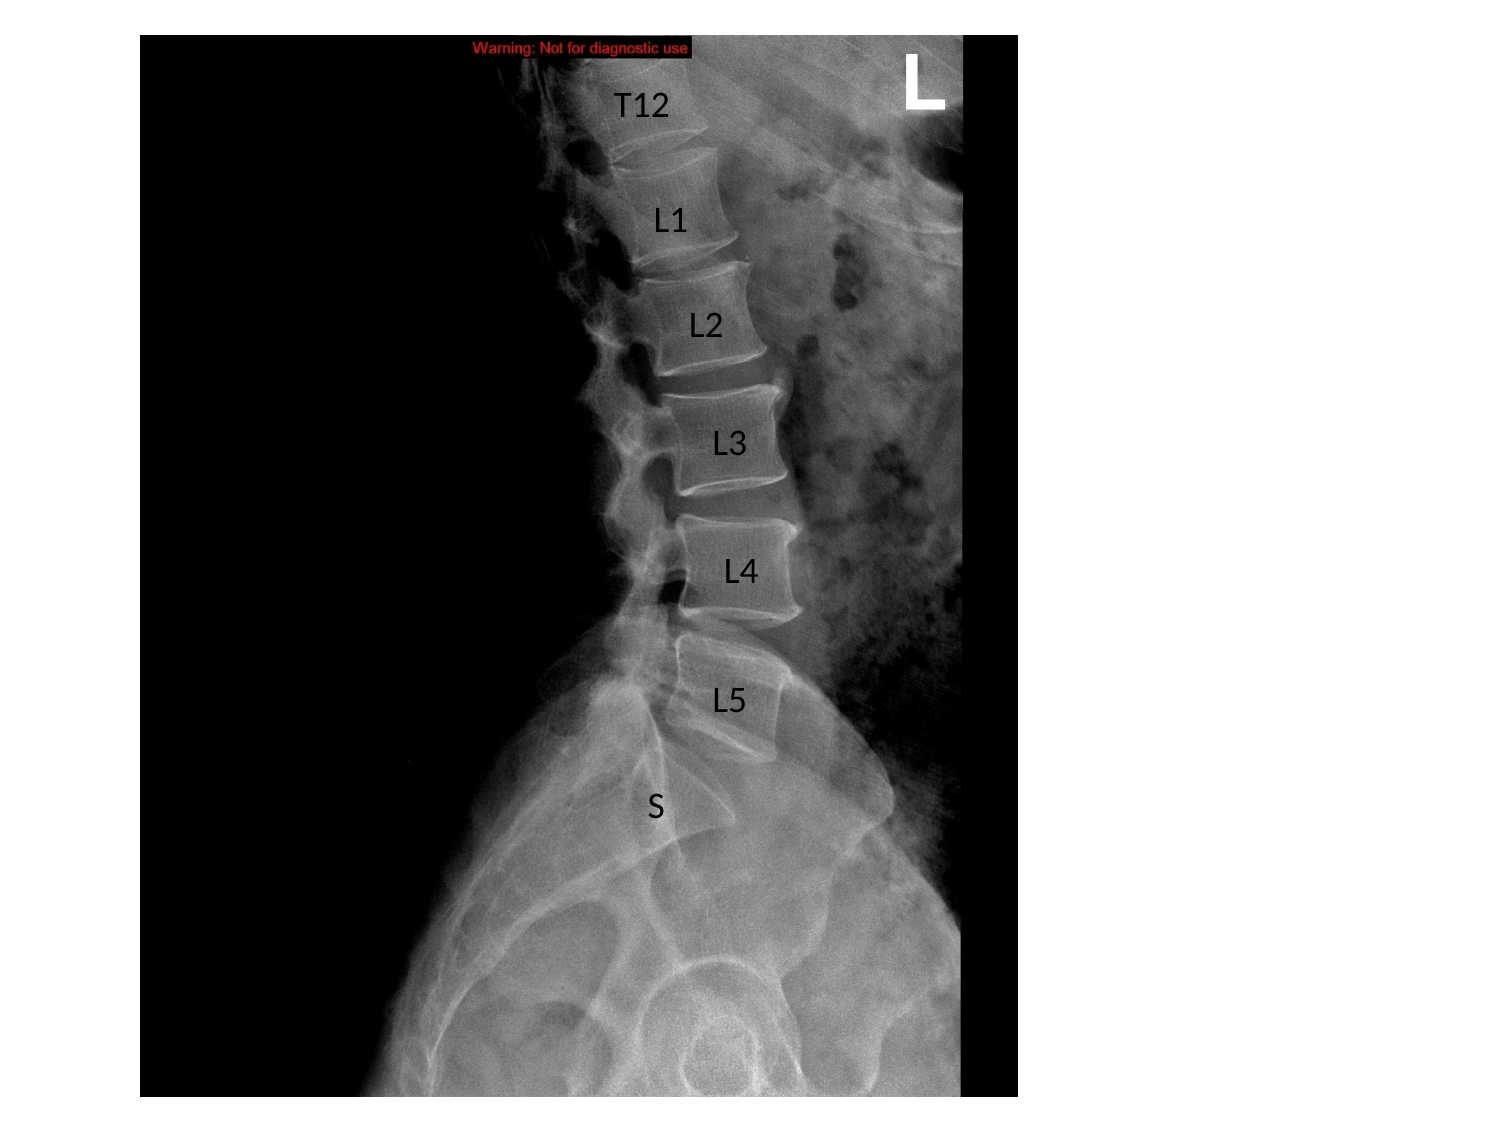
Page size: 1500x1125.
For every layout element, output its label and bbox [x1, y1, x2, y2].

picture [140, 34, 1018, 1097]
